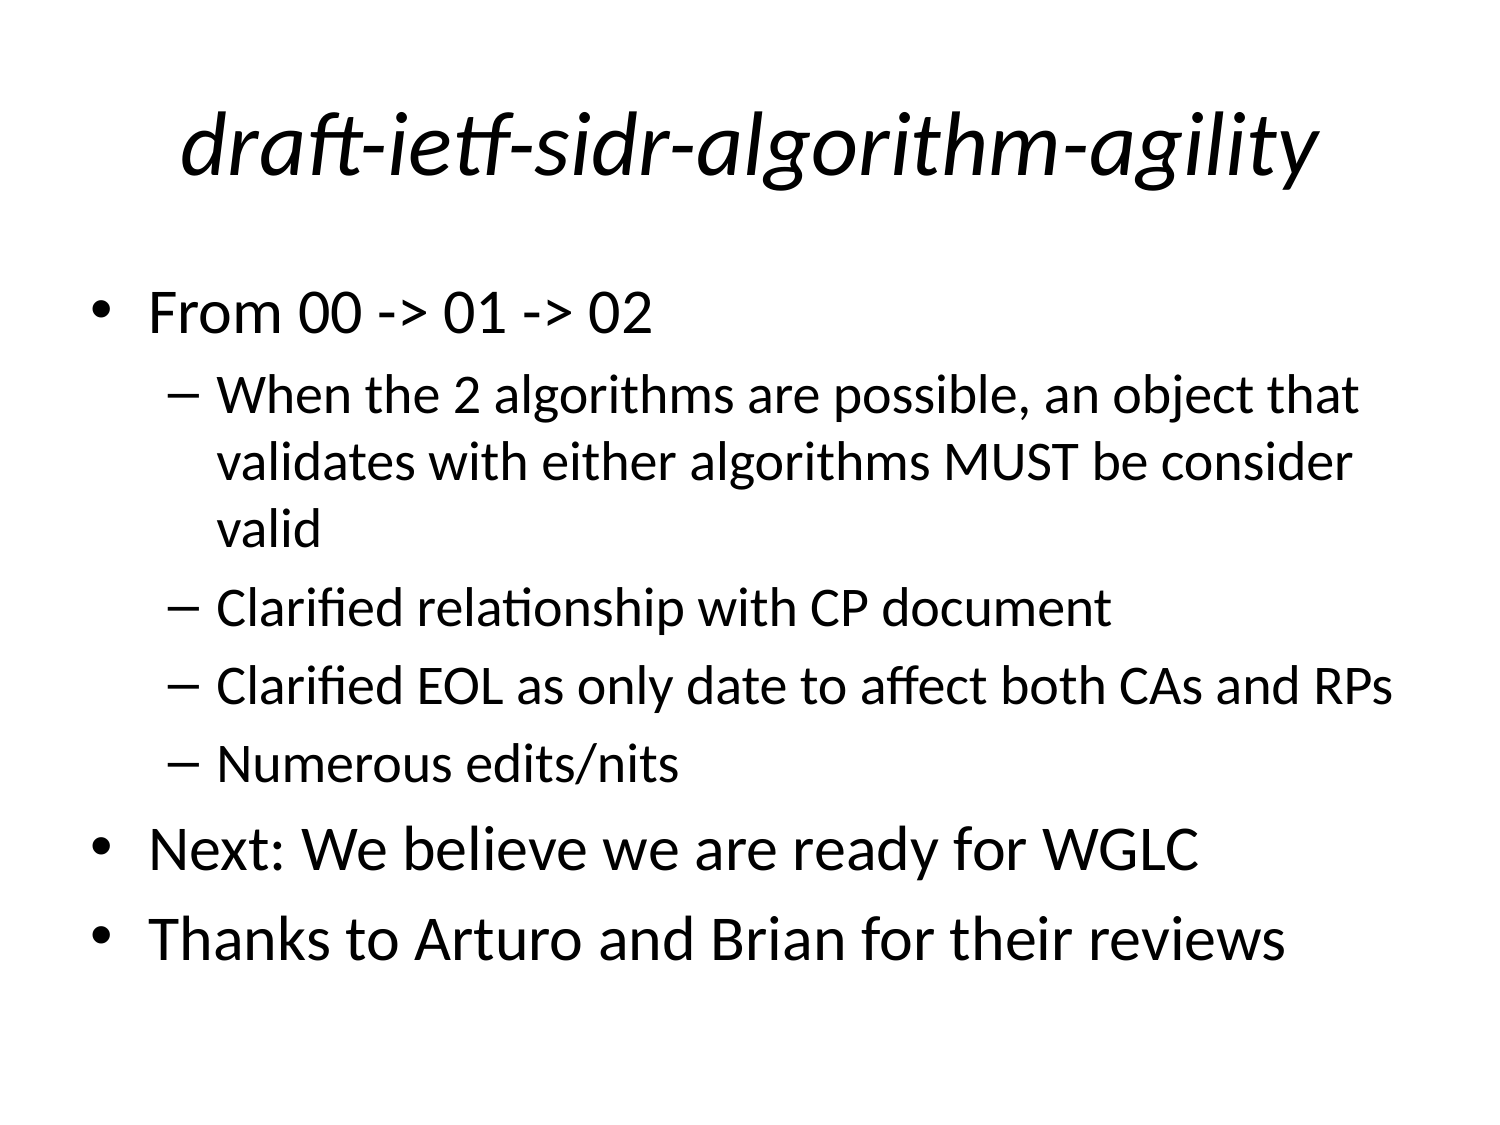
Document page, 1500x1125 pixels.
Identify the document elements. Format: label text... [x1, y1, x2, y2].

list From 00 -> 01 -> 02 When the 2 algorithms are possible, an object that validates with either algorithms MUST be consider valid Clarified relationship with CP document Clarified EOL as only date to affect both CAs and RPs Numerous edits/nits Next: We believe we are ready for WGLC Thanks to Arturo and Brian for their reviews [75, 262, 1425, 1005]
title draft-ietf-sidr-algorithm-agility [75, 45, 1425, 233]
